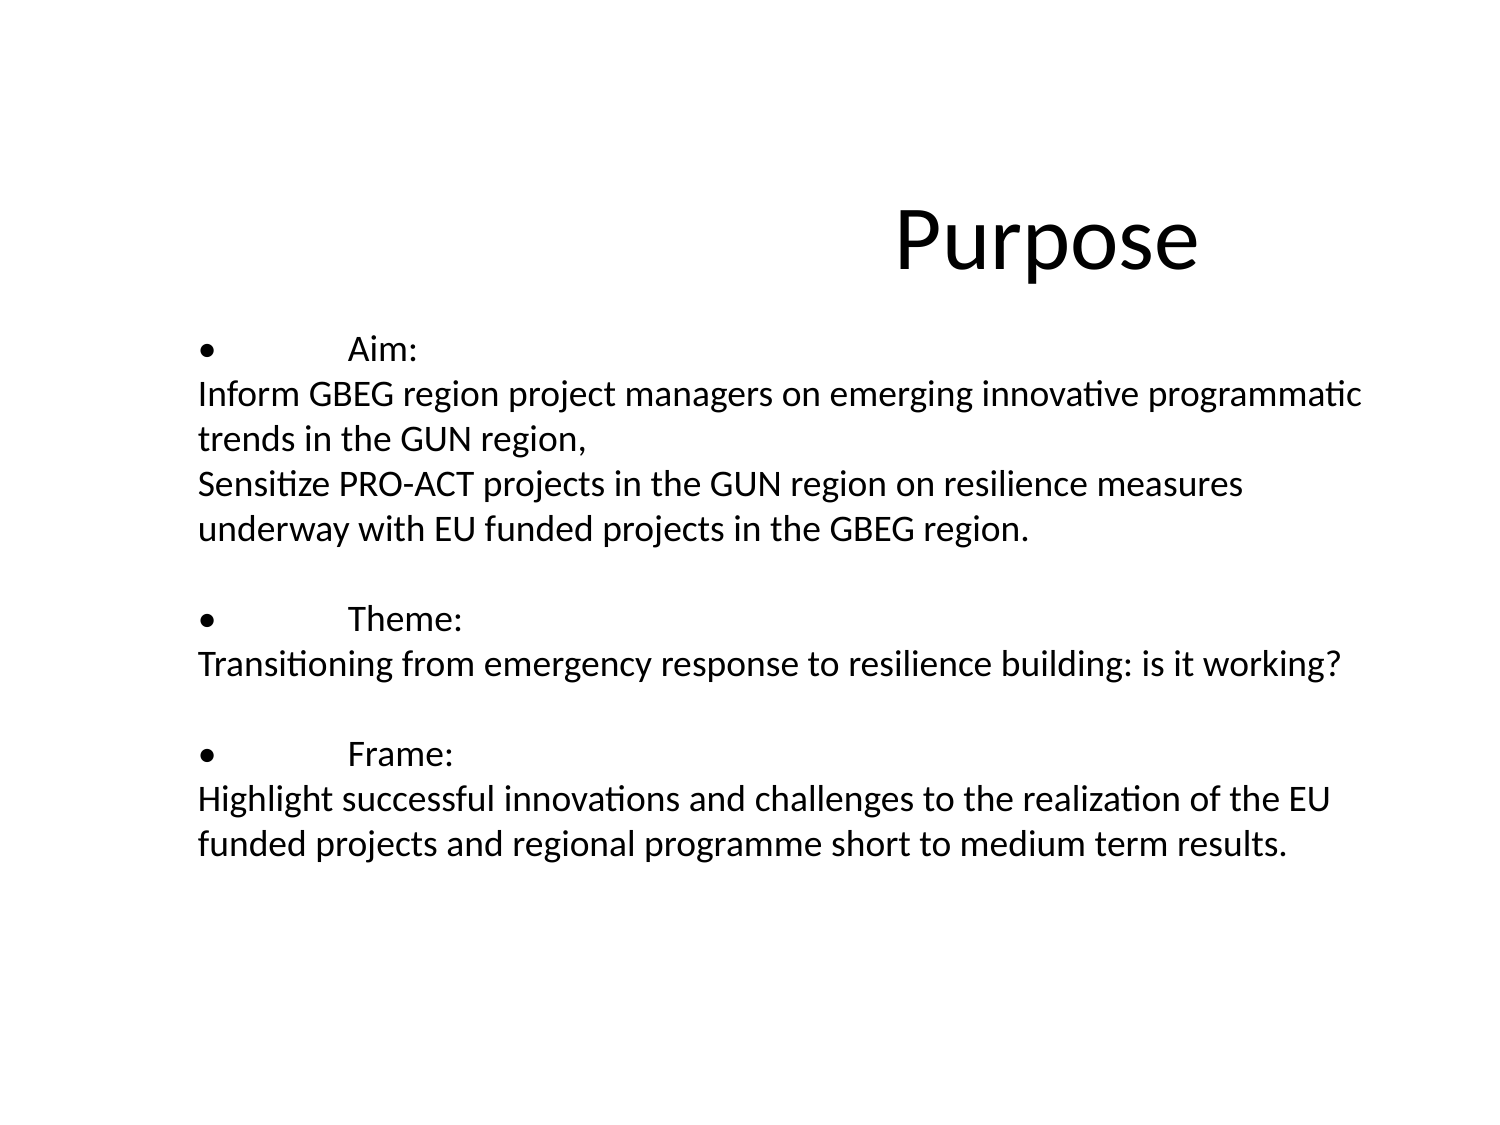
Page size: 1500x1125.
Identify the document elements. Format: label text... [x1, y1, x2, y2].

text_box Purpose [610, 170, 1465, 269]
text_box • Aim: Inform GBEG region project managers on emerging innovative programmatic trends in the GUN region, Sensitize PRO-ACT projects in the GUN region on resilience measures underway with EU funded projects in the GBEG region. • Theme: Transitioning from emergency response to resilience building: is it working? • Frame: Highlight successful innovations and challenges to the realization of the EU funded projects and regional programme short to medium term results. [108, 316, 1390, 916]
